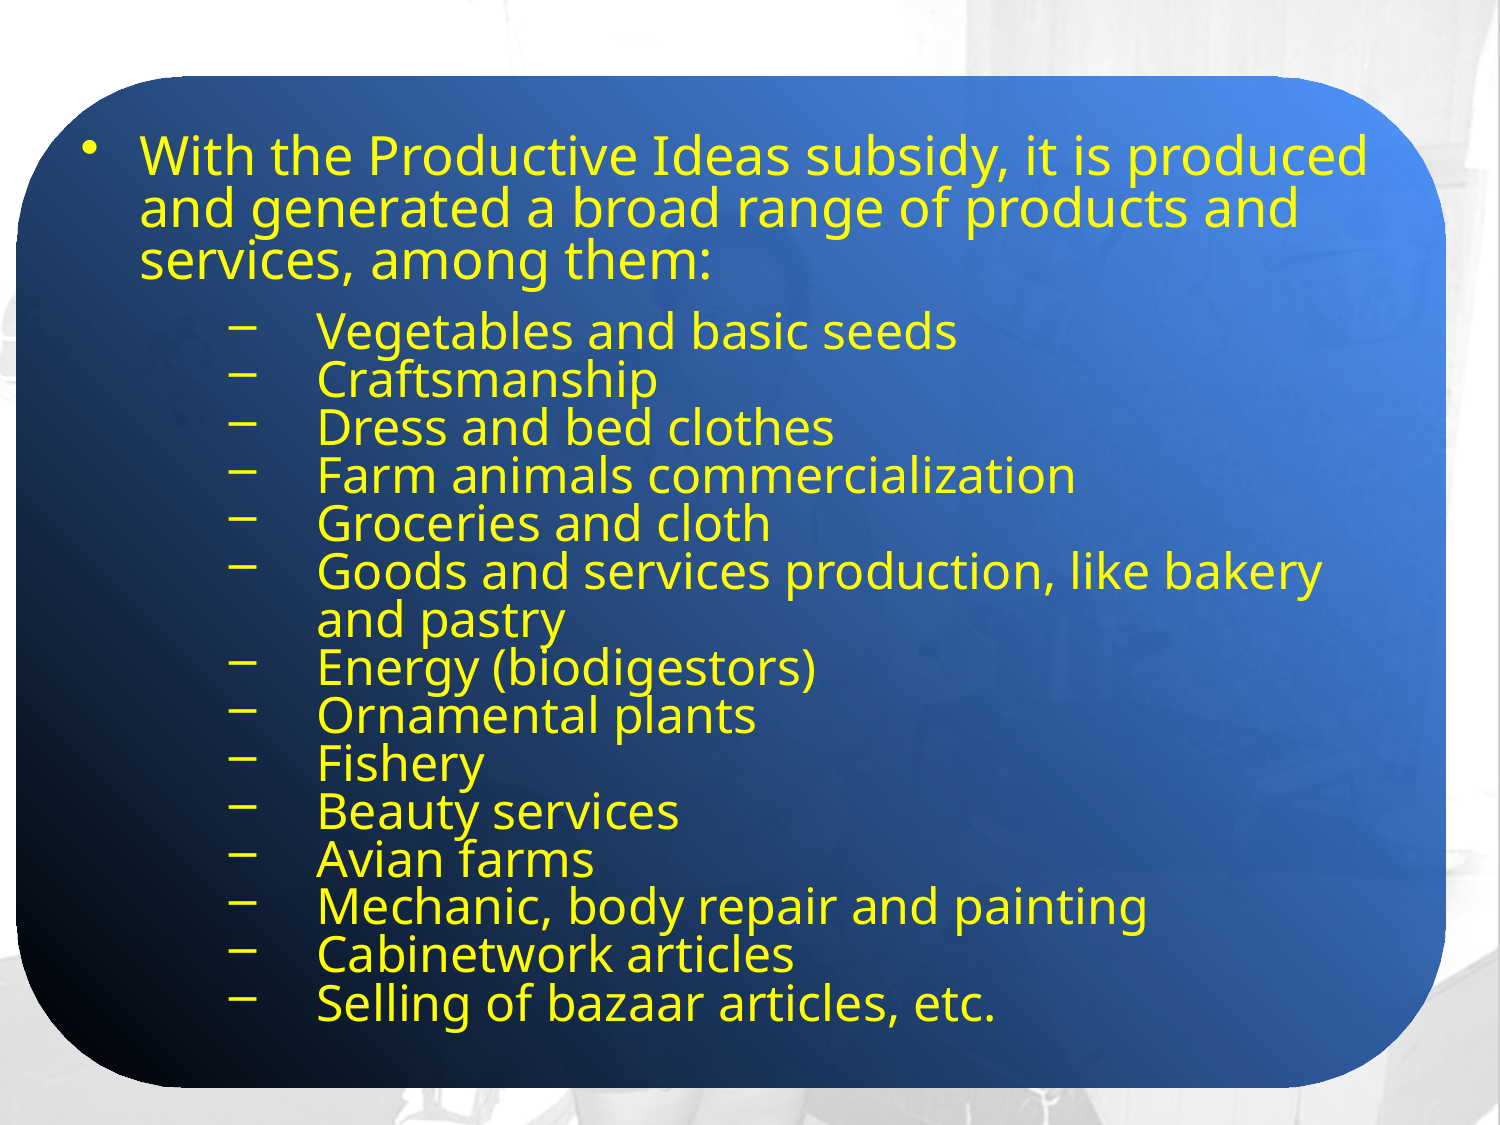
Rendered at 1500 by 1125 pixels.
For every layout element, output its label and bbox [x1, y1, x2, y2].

text_box [0, 0, 1500, 1125]
